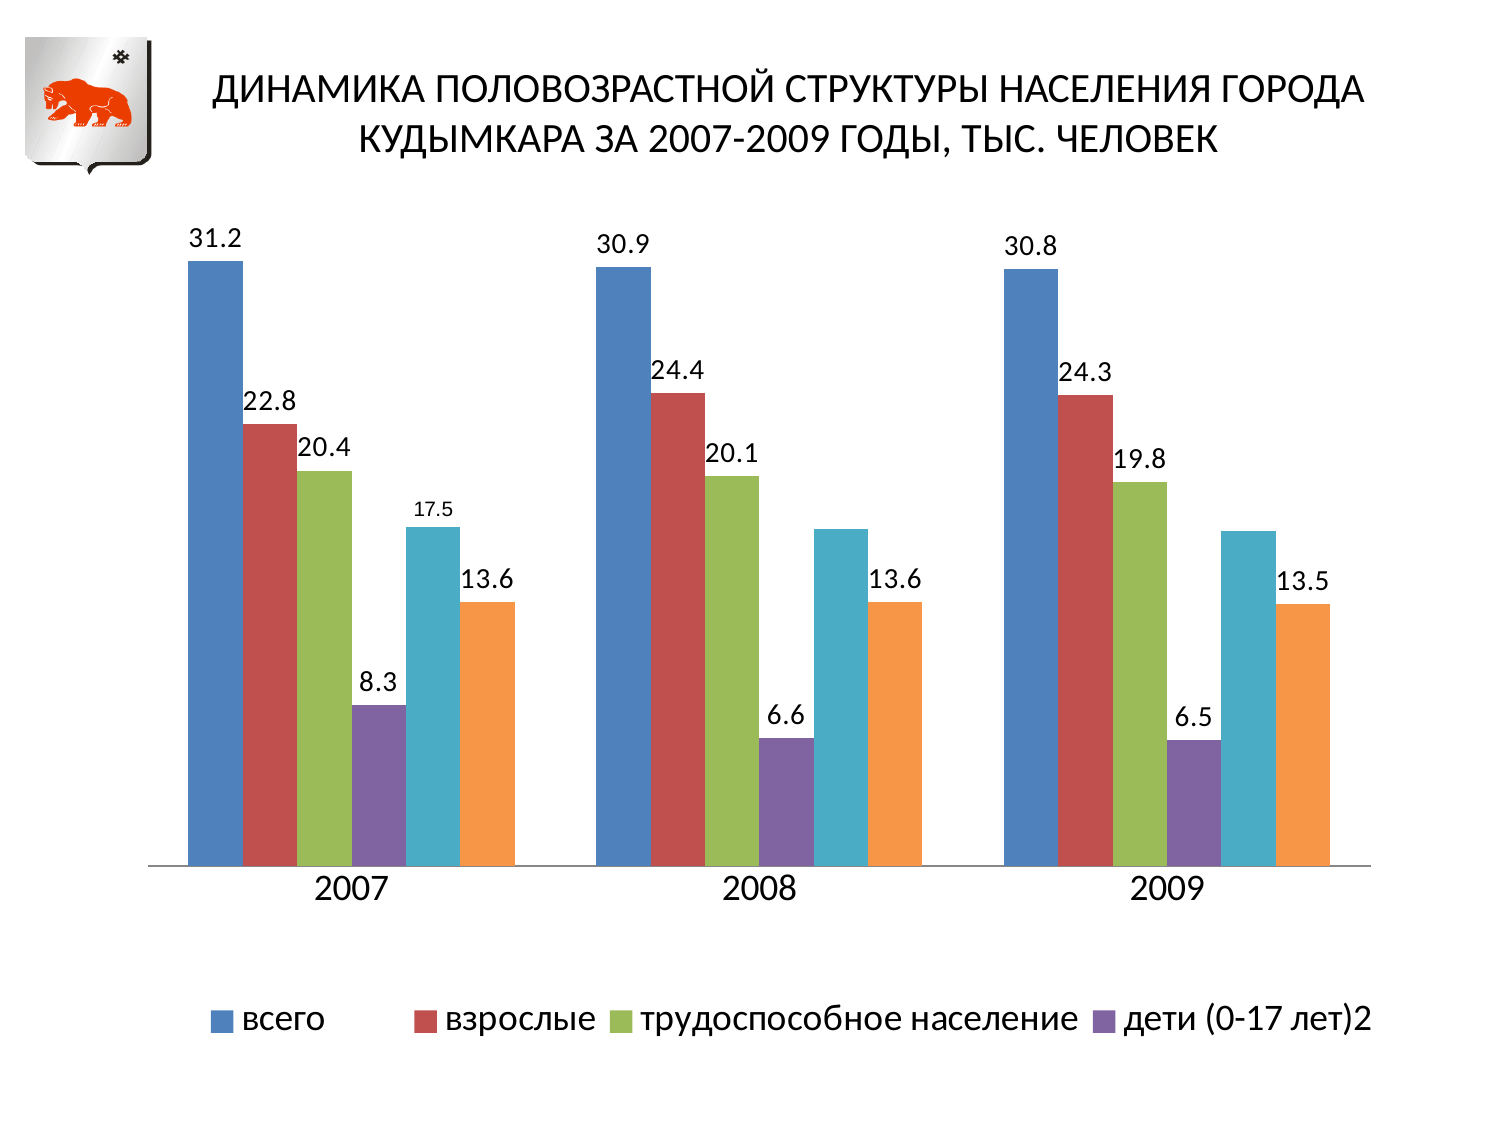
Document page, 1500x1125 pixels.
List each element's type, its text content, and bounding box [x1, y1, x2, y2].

picture [23, 34, 153, 176]
title ДИНАМИКА ПОЛОВОЗРАСТНОЙ СТРУКТУРЫ НАСЕЛЕНИЯ ГОРОДА КУДЫМКАРА ЗА 2007-2009 ГОДЫ, ТЫС. ЧЕЛОВЕК [157, 45, 1425, 162]
chart [116, 163, 1437, 1067]
